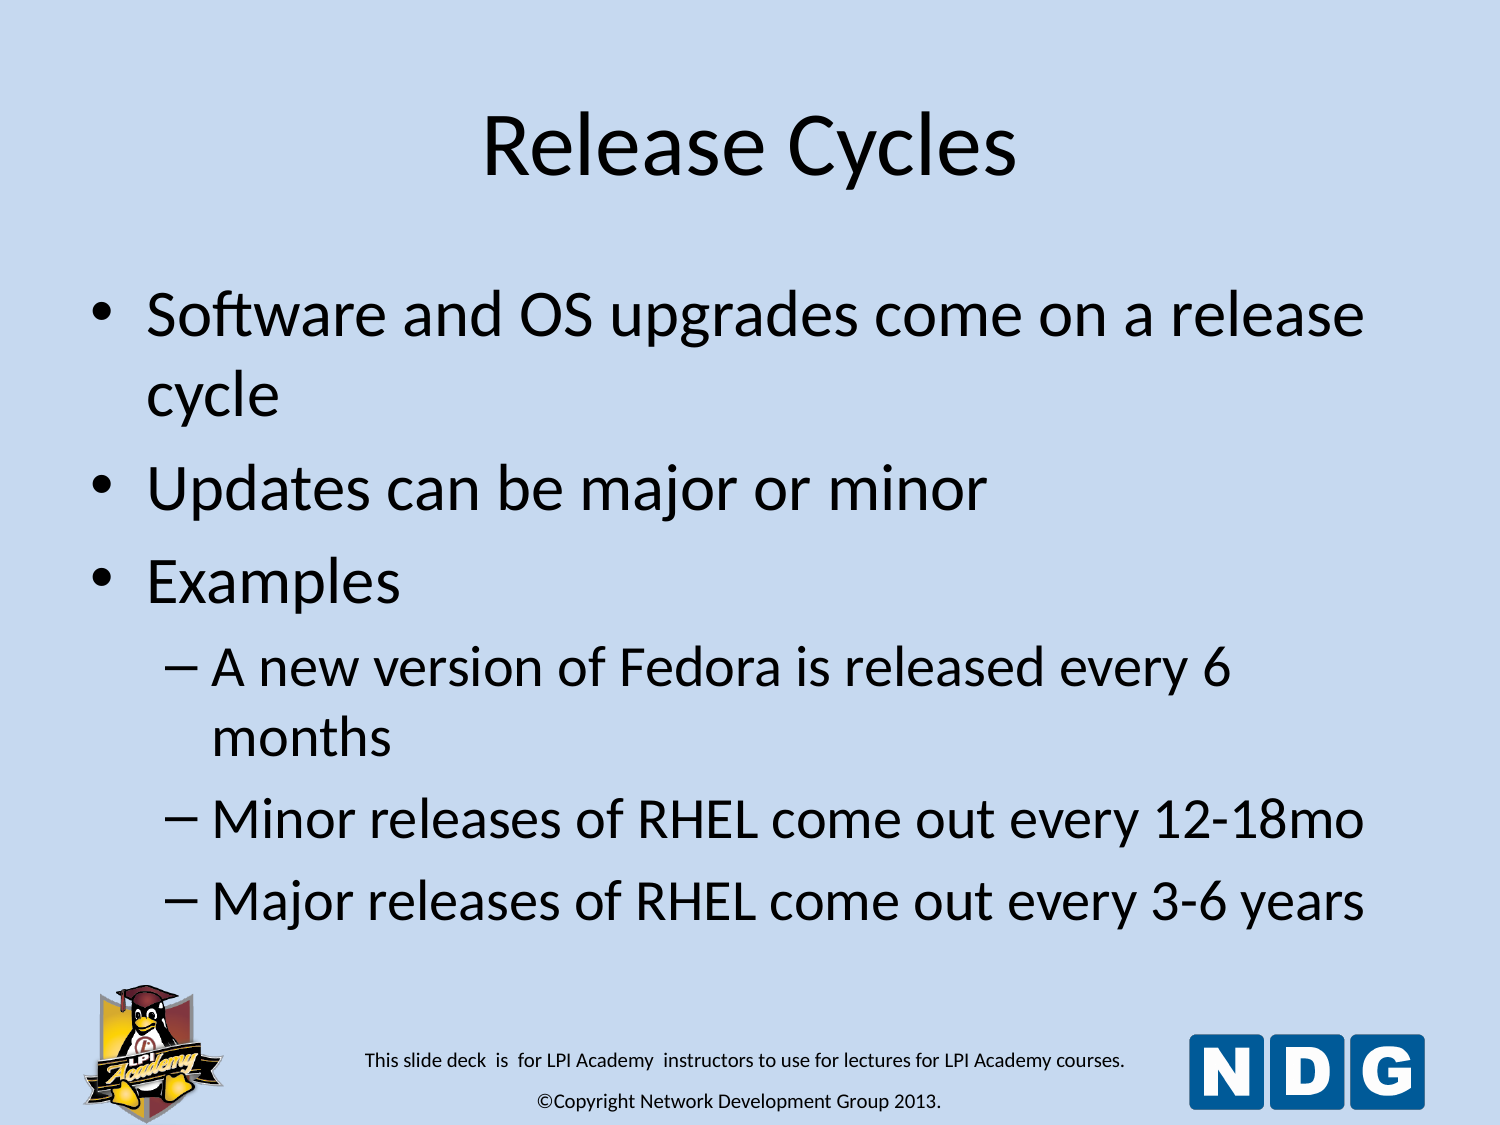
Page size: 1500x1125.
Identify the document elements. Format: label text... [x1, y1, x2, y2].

picture [1189, 1034, 1425, 1110]
list Software and OS upgrades come on a release cycle Updates can be major or minor Examples A new version of Fedora is released every 6 months Minor releases of RHEL come out every 12-18mo Major releases of RHEL come out every 3-6 years [75, 262, 1425, 1005]
title Release Cycles [75, 45, 1425, 233]
picture [75, 1005, 229, 1125]
